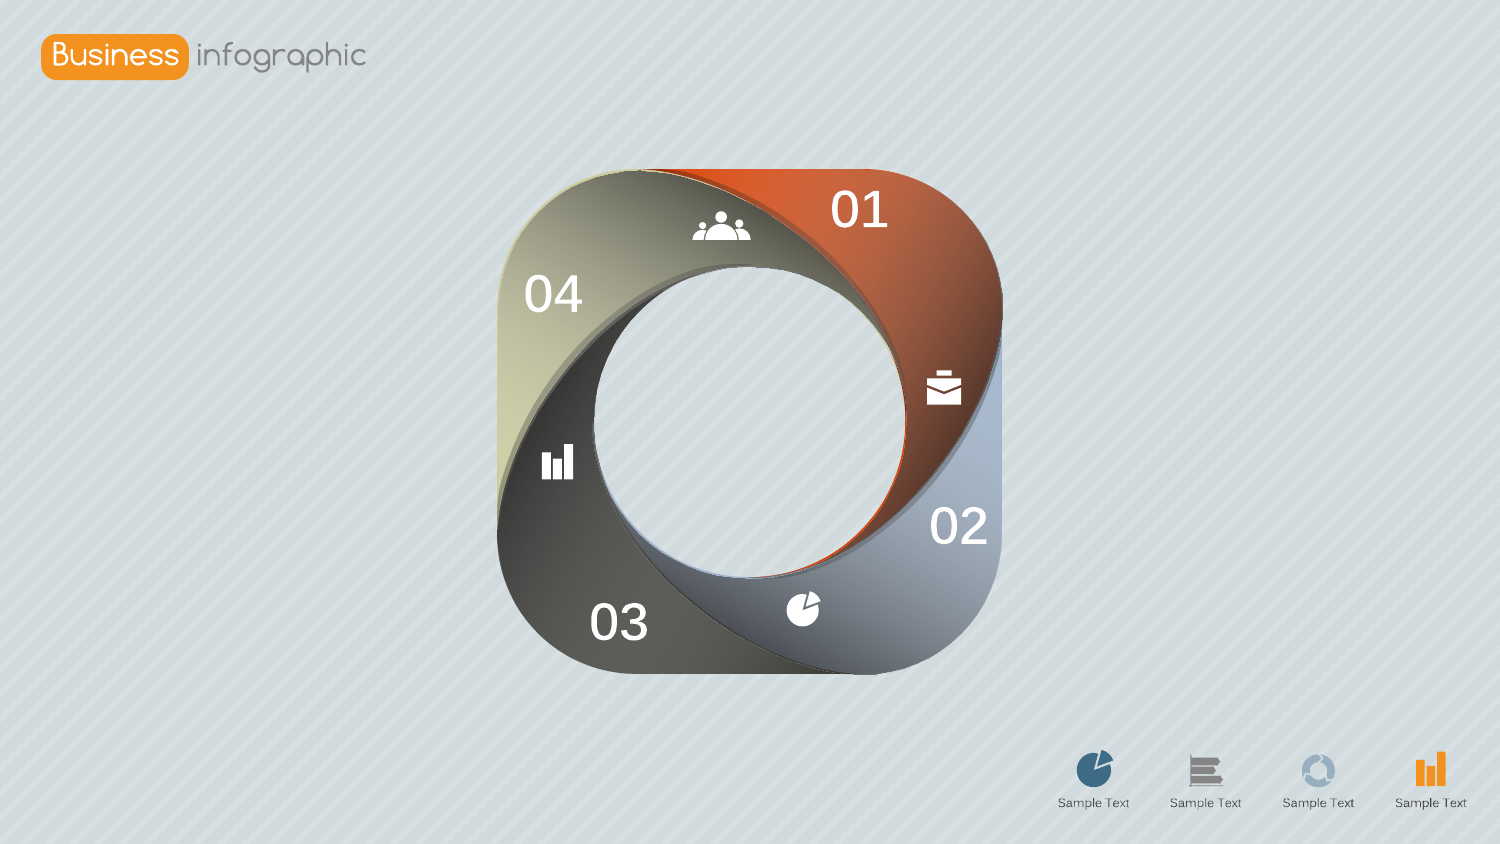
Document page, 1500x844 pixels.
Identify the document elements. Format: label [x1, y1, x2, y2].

text_box [496, 168, 1003, 675]
